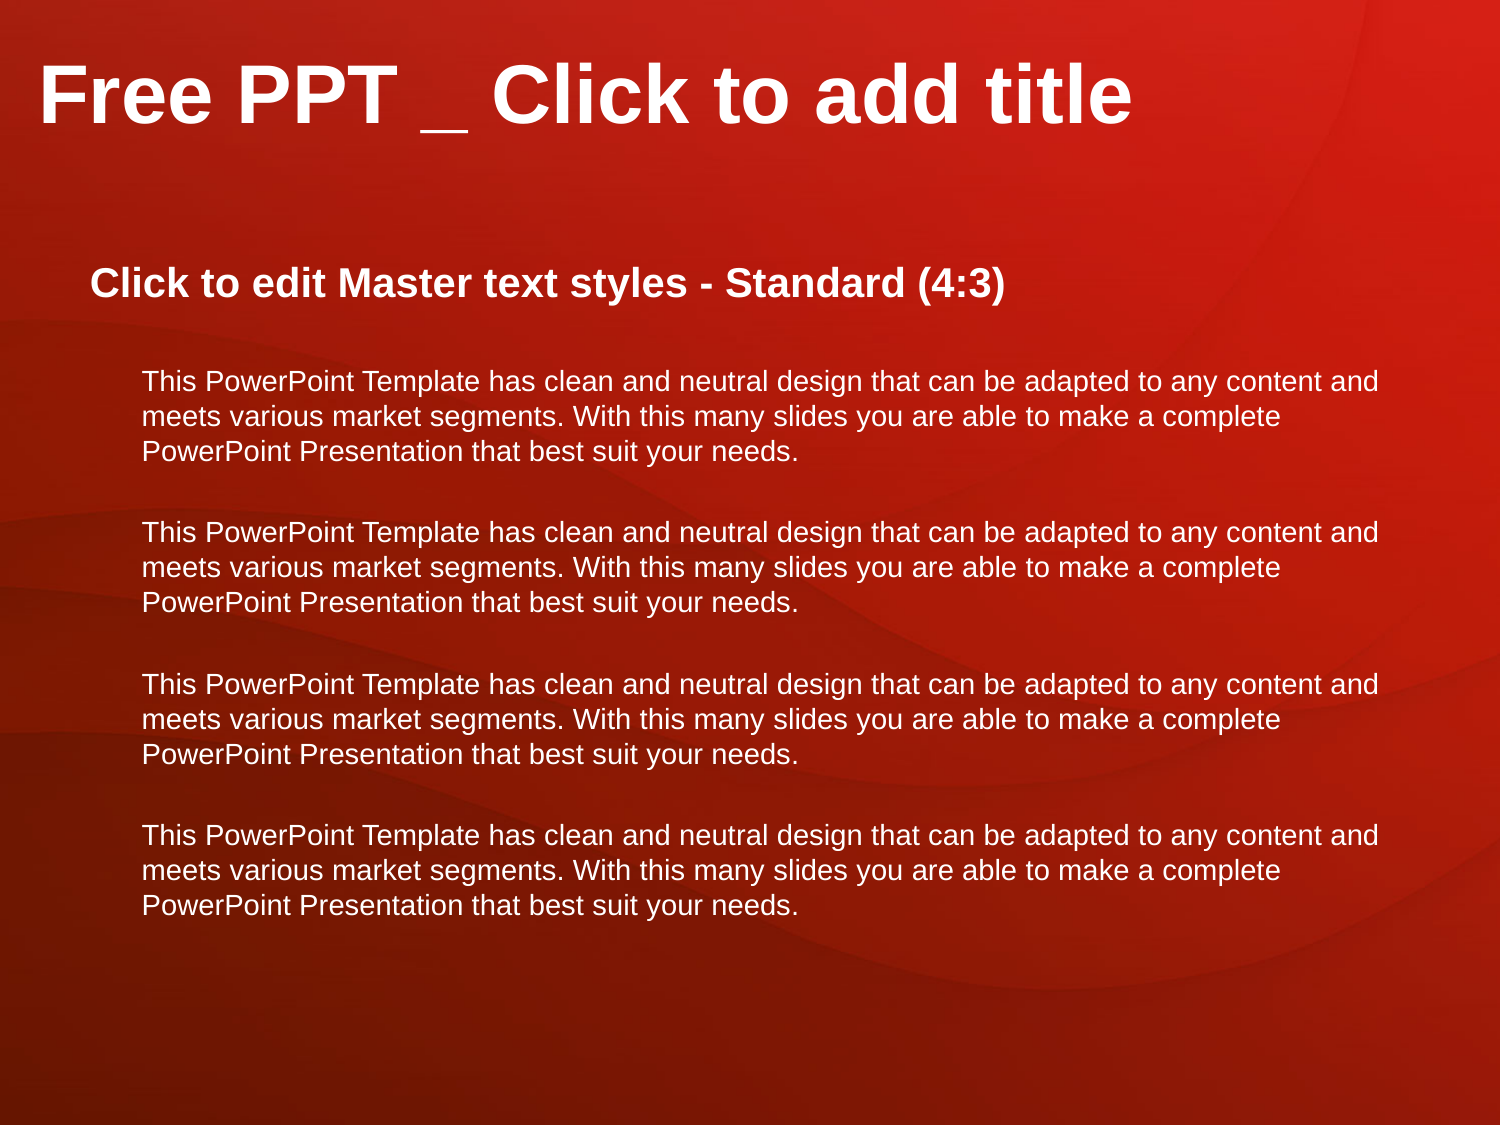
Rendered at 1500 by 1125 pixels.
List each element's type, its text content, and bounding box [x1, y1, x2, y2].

list Click to edit Master text styles - Standard (4:3) [75, 243, 1425, 320]
title Free PPT _ Click to add title [0, 2, 1500, 179]
picture [0, 179, 1500, 1125]
list This PowerPoint Template has clean and neutral design that can be adapted to any content and meets various market segments. With this many slides you are able to make a complete PowerPoint Presentation that best suit your needs. This PowerPoint Template has clean and neutral design that can be adapted to any content and meets various market segments. With this many slides you are able to make a complete PowerPoint Presentation that best suit your needs. This PowerPoint Template has clean and neutral design that can be adapted to any content and meets various market segments. With this many slides you are able to make a complete PowerPoint Presentation that best suit your needs. This PowerPoint Template has clean and neutral design that can be adapted to any content and meets various market segments. With this many slides you are able to make a complete PowerPoint Presentation that best suit your needs. [76, 354, 1427, 946]
